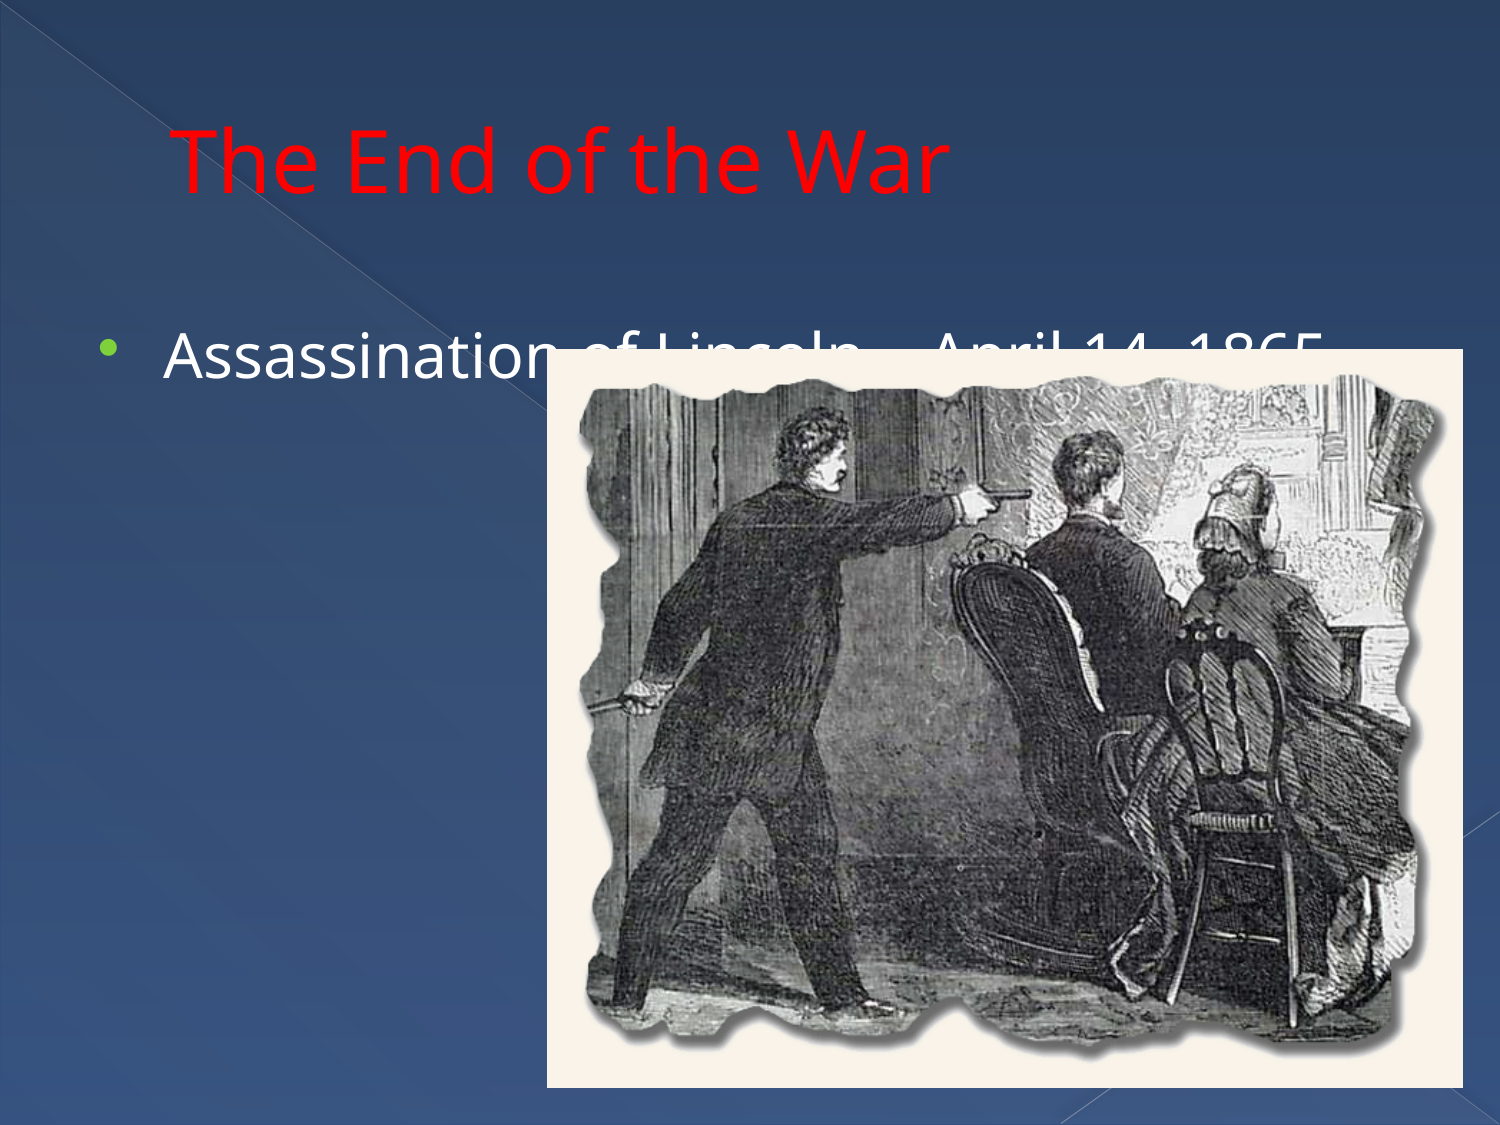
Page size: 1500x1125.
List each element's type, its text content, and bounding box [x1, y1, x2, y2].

list Assassination of Lincoln – April 14, 1865 [75, 308, 1425, 1059]
title The End of the War [75, 43, 1425, 274]
picture [547, 349, 1463, 1088]
